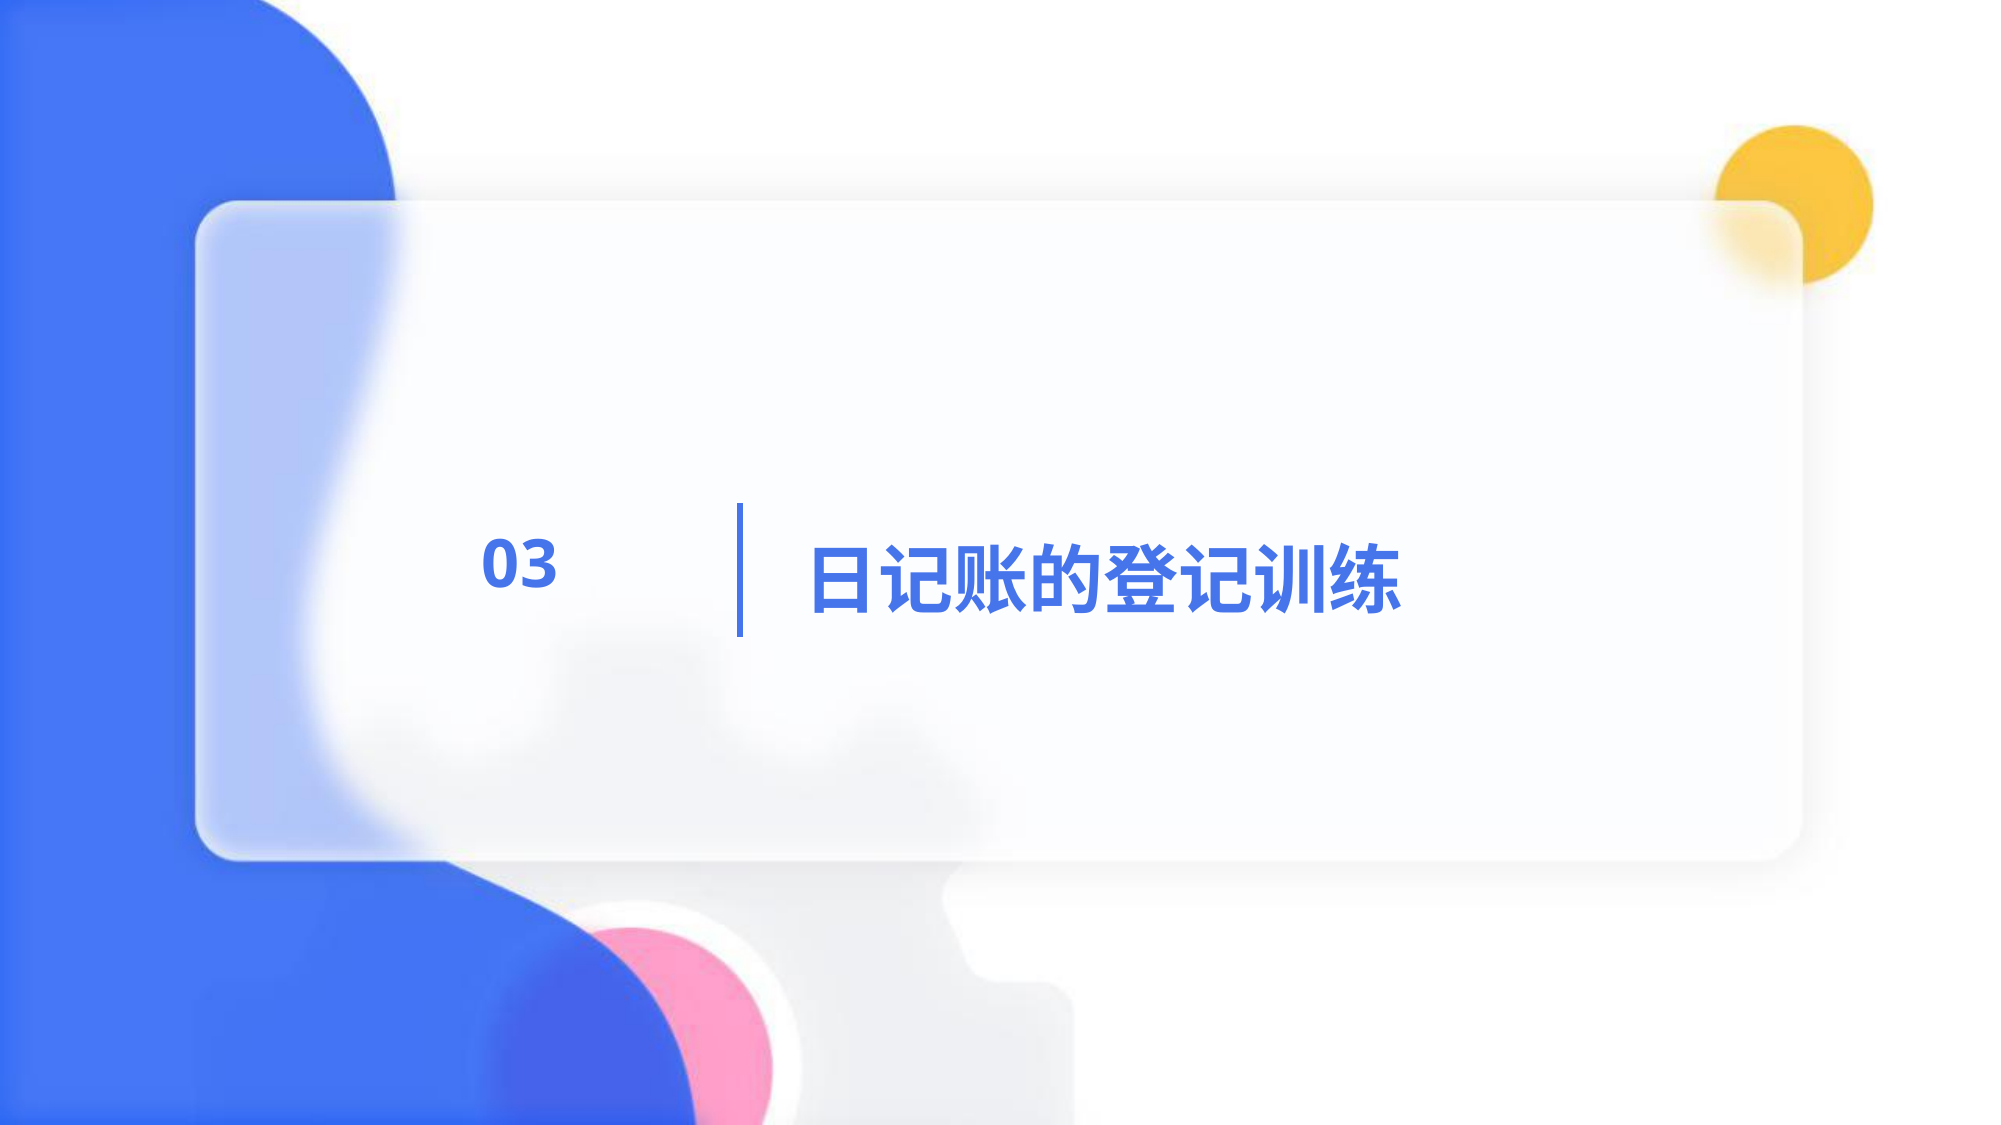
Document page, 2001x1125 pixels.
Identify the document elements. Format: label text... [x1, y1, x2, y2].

picture [0, 0, 2000, 1125]
text_box 03 [326, 377, 714, 744]
title 日记账的登记训练 [787, 491, 1760, 629]
